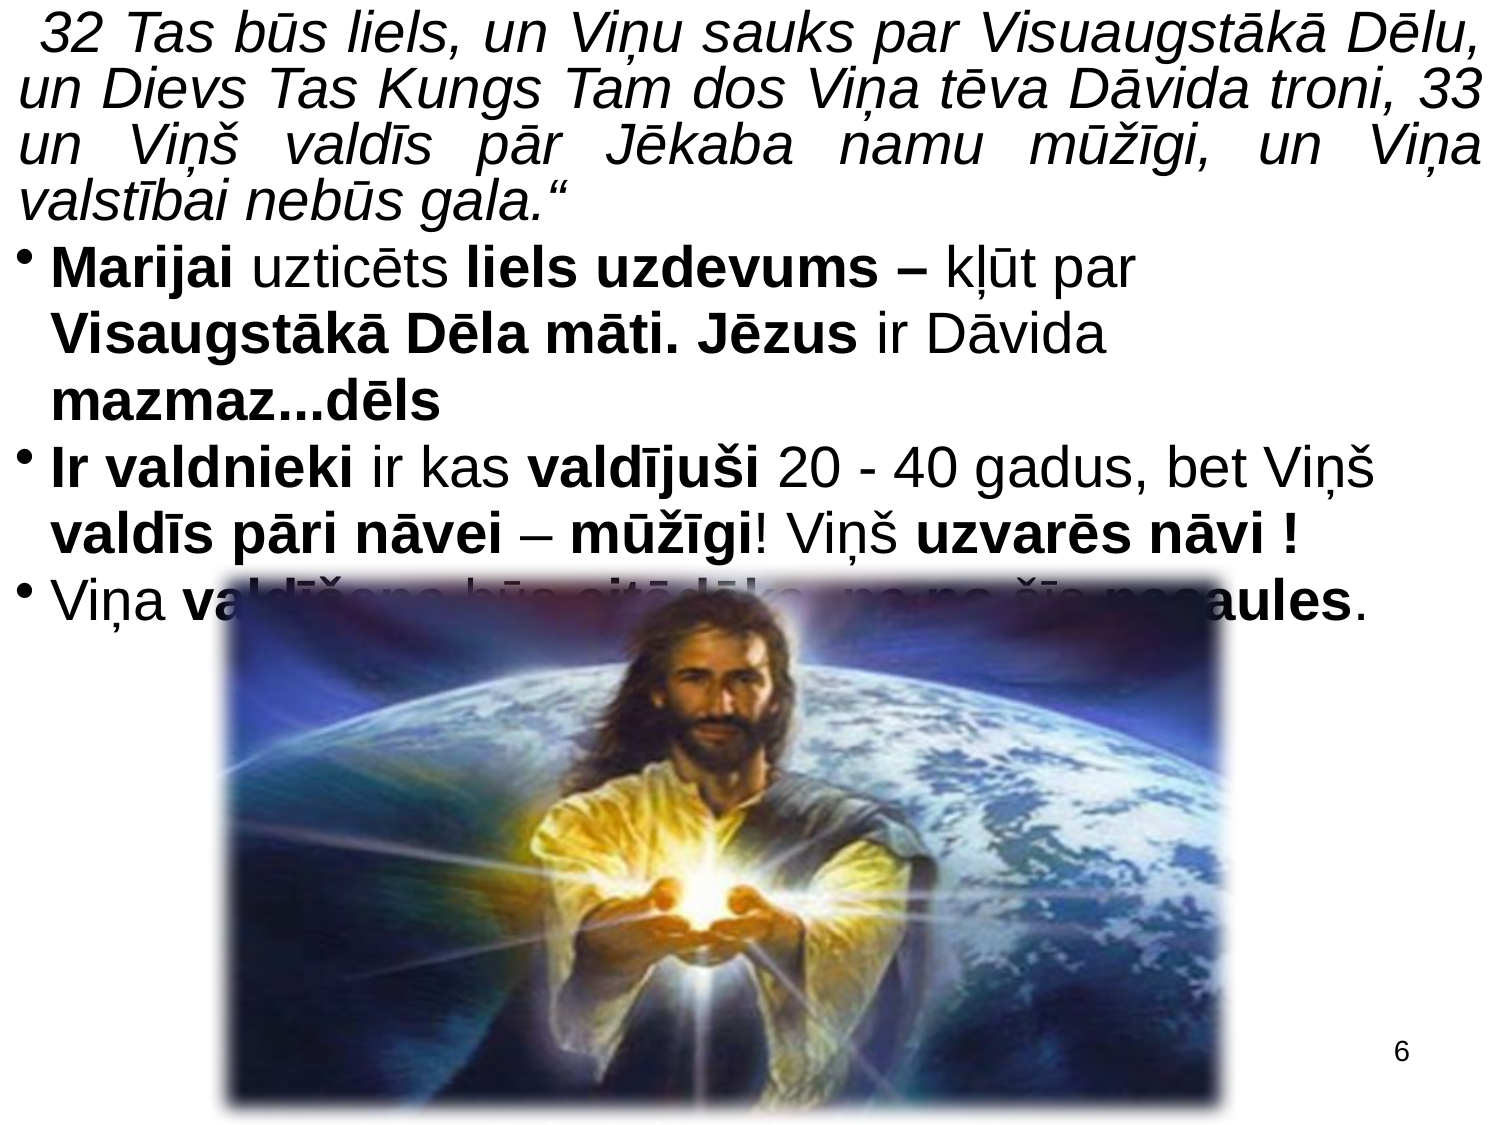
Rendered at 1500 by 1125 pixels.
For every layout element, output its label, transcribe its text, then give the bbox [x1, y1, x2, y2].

slide_number 6 [1243, 1024, 1426, 1103]
picture [208, 562, 1239, 1125]
list 32 Tas būs liels, un Viņu sauks par Visuaugstākā Dēlu, un Dievs Tas Kungs Tam dos Viņa tēva Dāvida troni, 33 un Viņš valdīs pār Jēkaba namu mūžīgi, un Viņa valstībai nebūs gala.“ [0, 0, 1500, 173]
text_box Marijai uzticēts liels uzdevums – kļūt par Visaugstākā Dēla māti. Jēzus ir Dāvida mazmaz...dēls Ir valdnieki ir kas valdījuši 20 - 40 gadus, bet Viņš valdīs pāri nāvei – mūžīgi! Viņš uzvarēs nāvi ! Viņa valdīšana būs citādāka, ne no šīs pasaules. [0, 224, 1500, 640]
